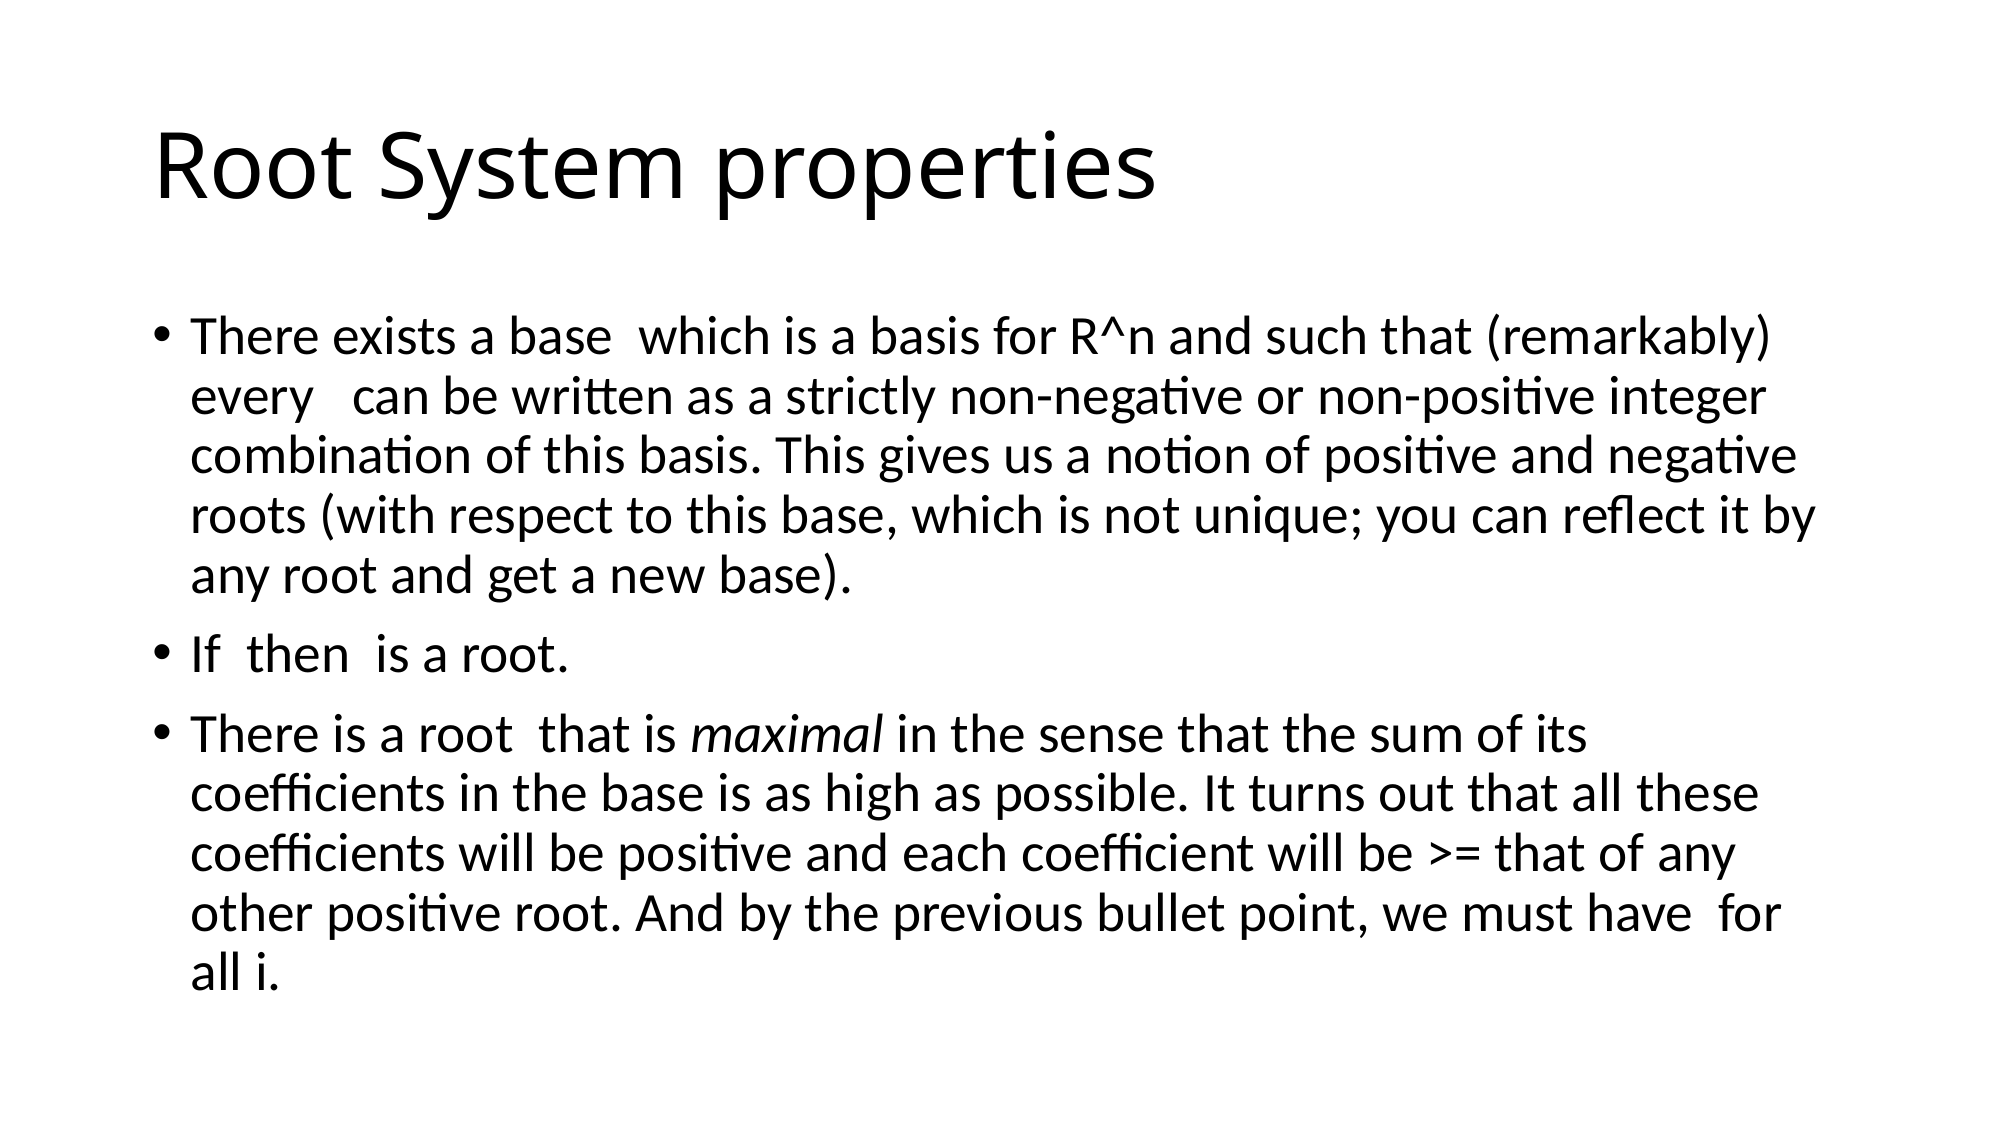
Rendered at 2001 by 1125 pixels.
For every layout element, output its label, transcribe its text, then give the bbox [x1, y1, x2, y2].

title Root System properties [137, 59, 1863, 278]
